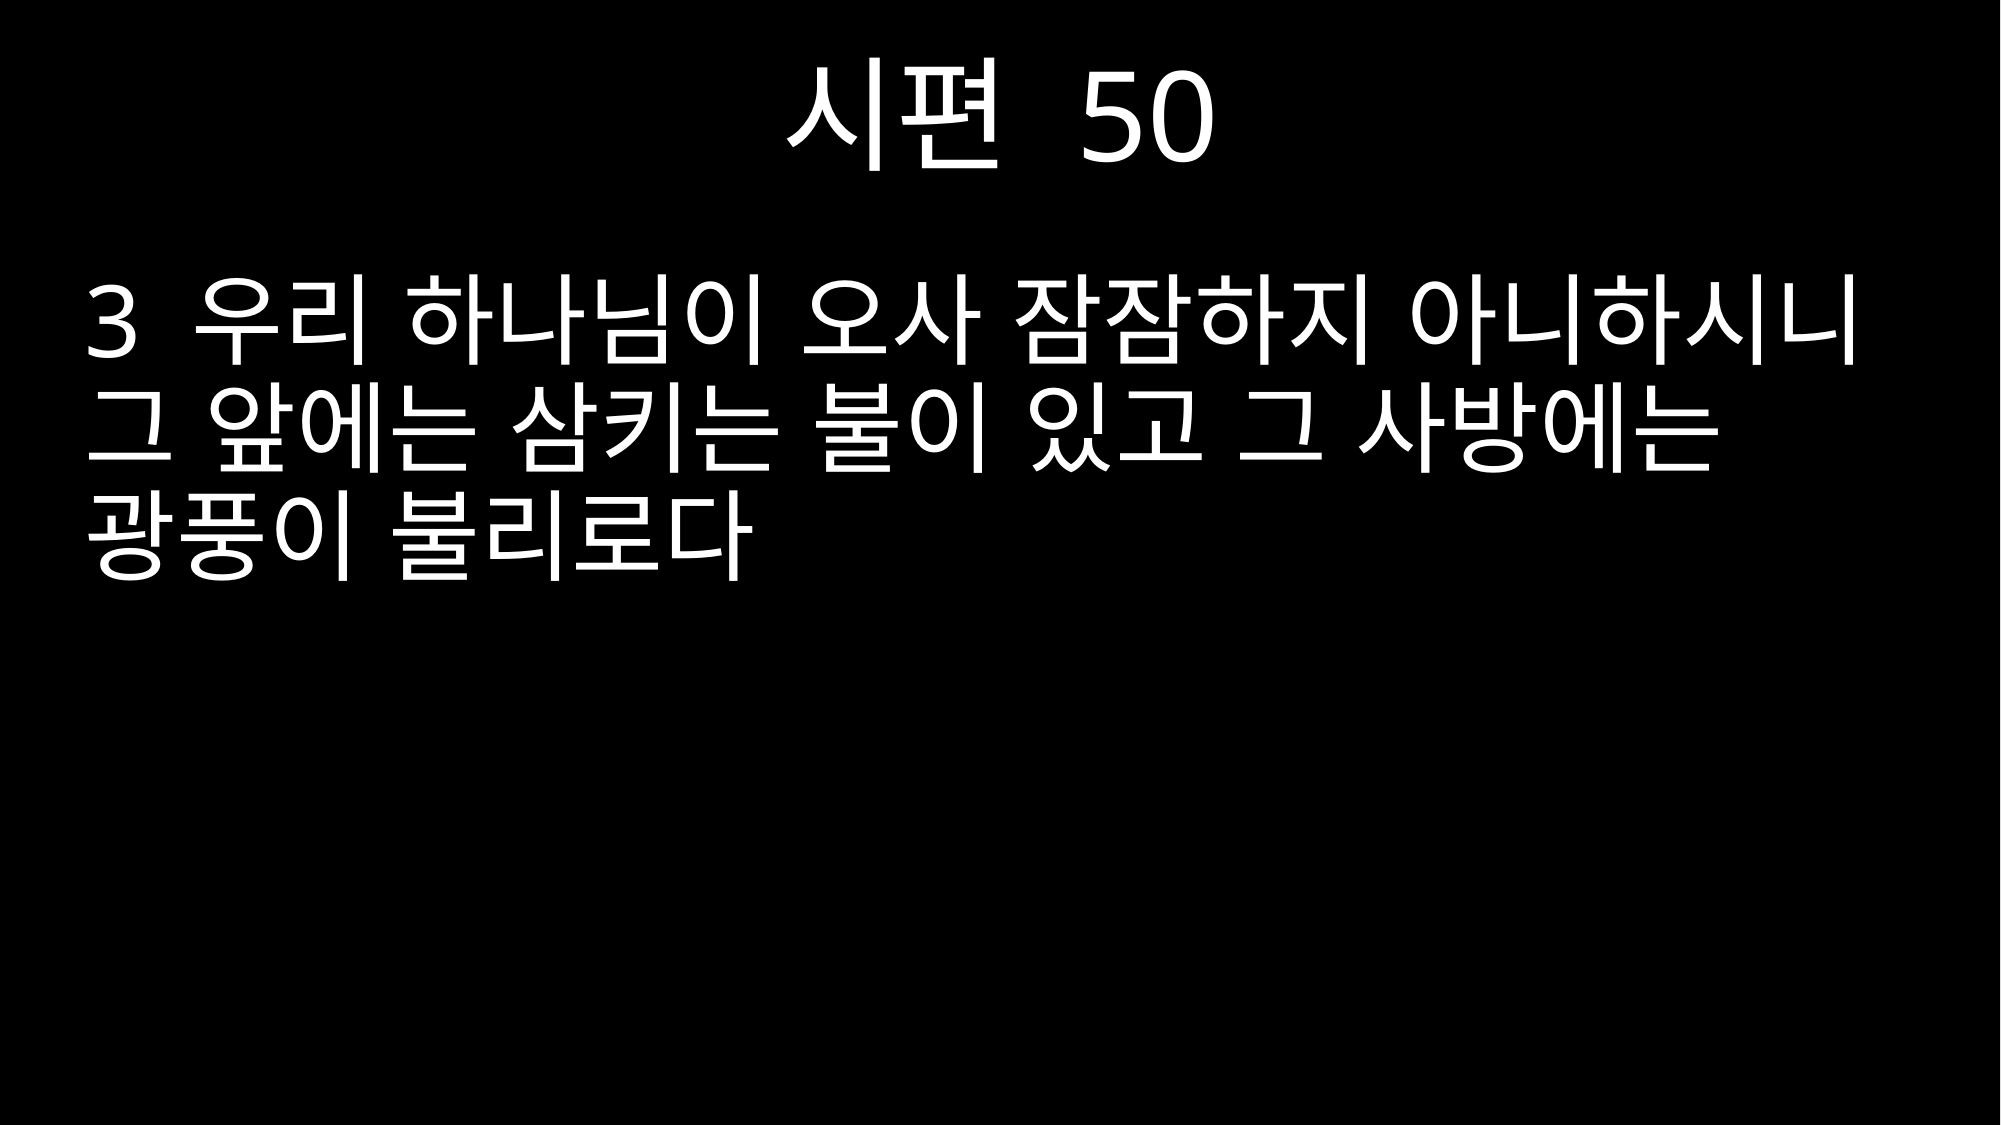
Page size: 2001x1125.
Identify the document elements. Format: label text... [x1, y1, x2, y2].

footer 시편 50 [0, 32, 2000, 192]
picture [0, 0, 2001, 1125]
list 3 우리 하나님이 오사 잠잠하지 아니하시니 그 앞에는 삼키는 불이 있고 그 사방에는 광풍이 불리로다 [69, 263, 1953, 423]
